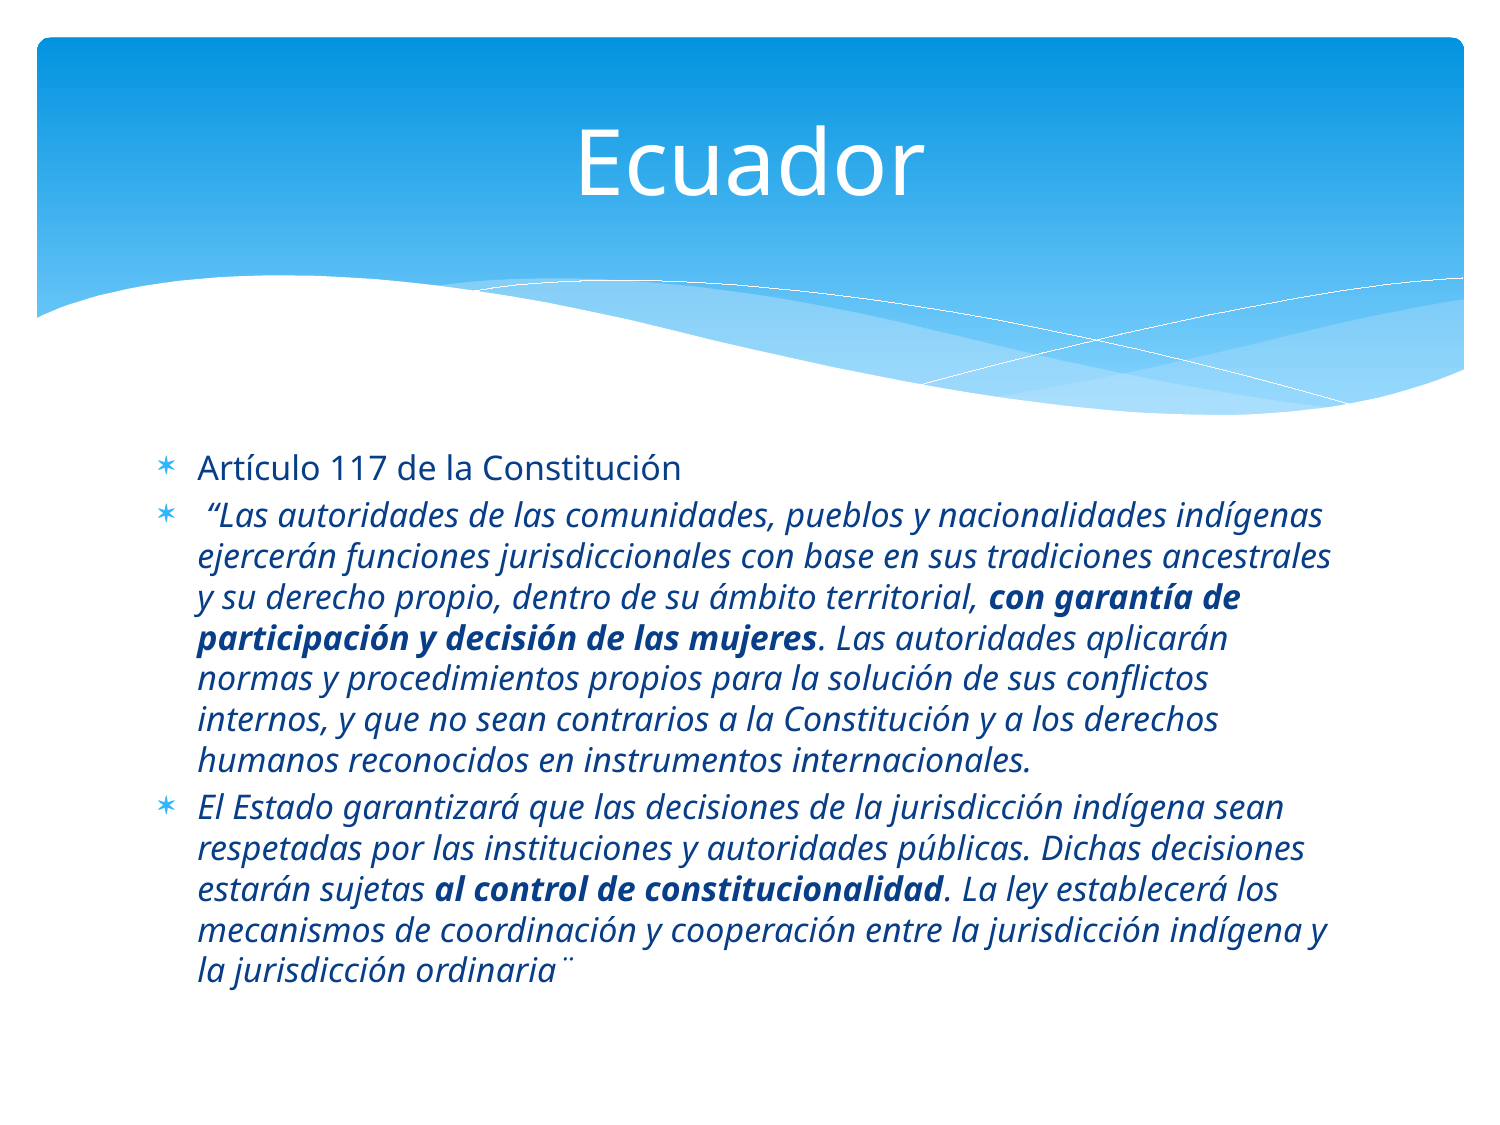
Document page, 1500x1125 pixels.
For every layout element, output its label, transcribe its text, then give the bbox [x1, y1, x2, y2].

list Artículo 117 de la Constitución “Las autoridades de las comunidades, pueblos y nacionalidades indígenas ejercerán funciones jurisdiccionales con base en sus tradiciones ancestrales y su derecho propio, dentro de su ámbito territorial, con garantía de participación y decisión de las mujeres. Las autoridades aplicarán normas y procedimientos propios para la solución de sus conflictos internos, y que no sean contrarios a la Constitución y a los derechos humanos reconocidos en instrumentos internacionales. El Estado garantizará que las decisiones de la jurisdicción indígena sean respetadas por las instituciones y autoridades públicas. Dichas decisiones estarán sujetas al control de constitucionalidad. La ley establecerá los mecanismos de coordinación y cooperación entre la jurisdicción indígena y la jurisdicción ordinaria¨ [143, 438, 1359, 1005]
title Ecuador [75, 55, 1425, 261]
